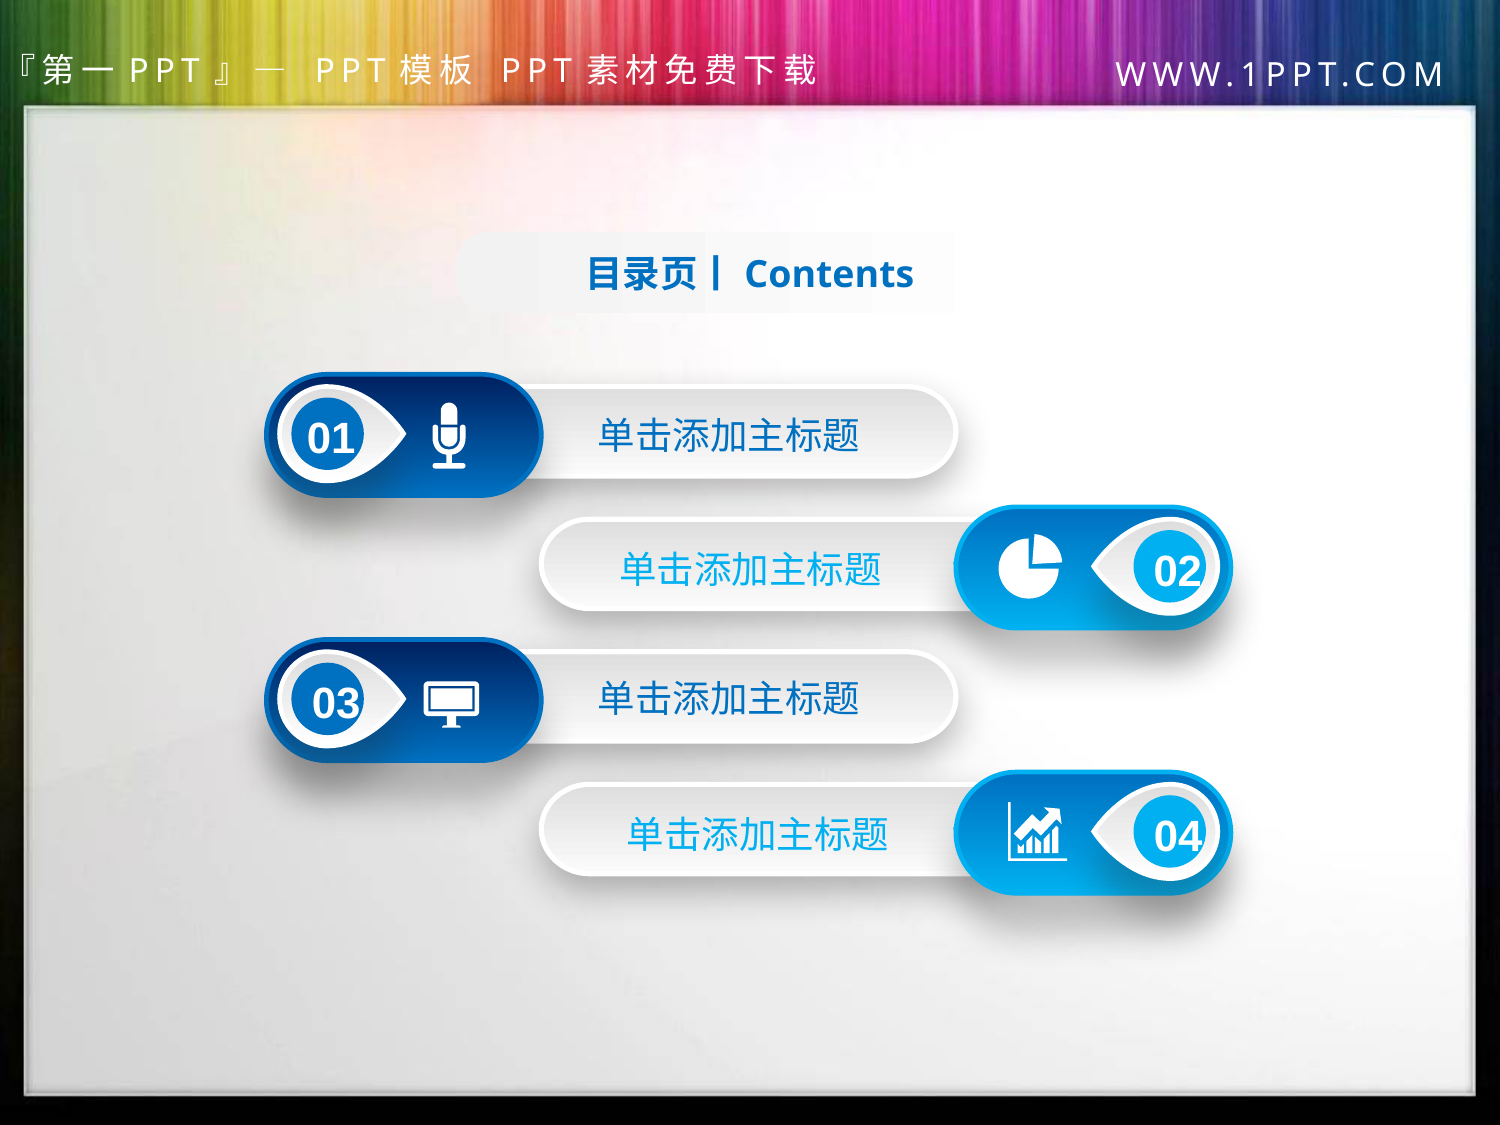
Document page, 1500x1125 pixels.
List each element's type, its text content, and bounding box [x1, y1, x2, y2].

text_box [955, 506, 1232, 629]
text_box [266, 639, 542, 761]
picture [0, 0, 1500, 1125]
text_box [541, 518, 950, 609]
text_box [547, 386, 957, 477]
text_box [541, 784, 950, 874]
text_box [266, 374, 542, 496]
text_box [547, 651, 957, 742]
text_box 目录页丨Contents [456, 231, 1044, 314]
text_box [955, 771, 1232, 894]
